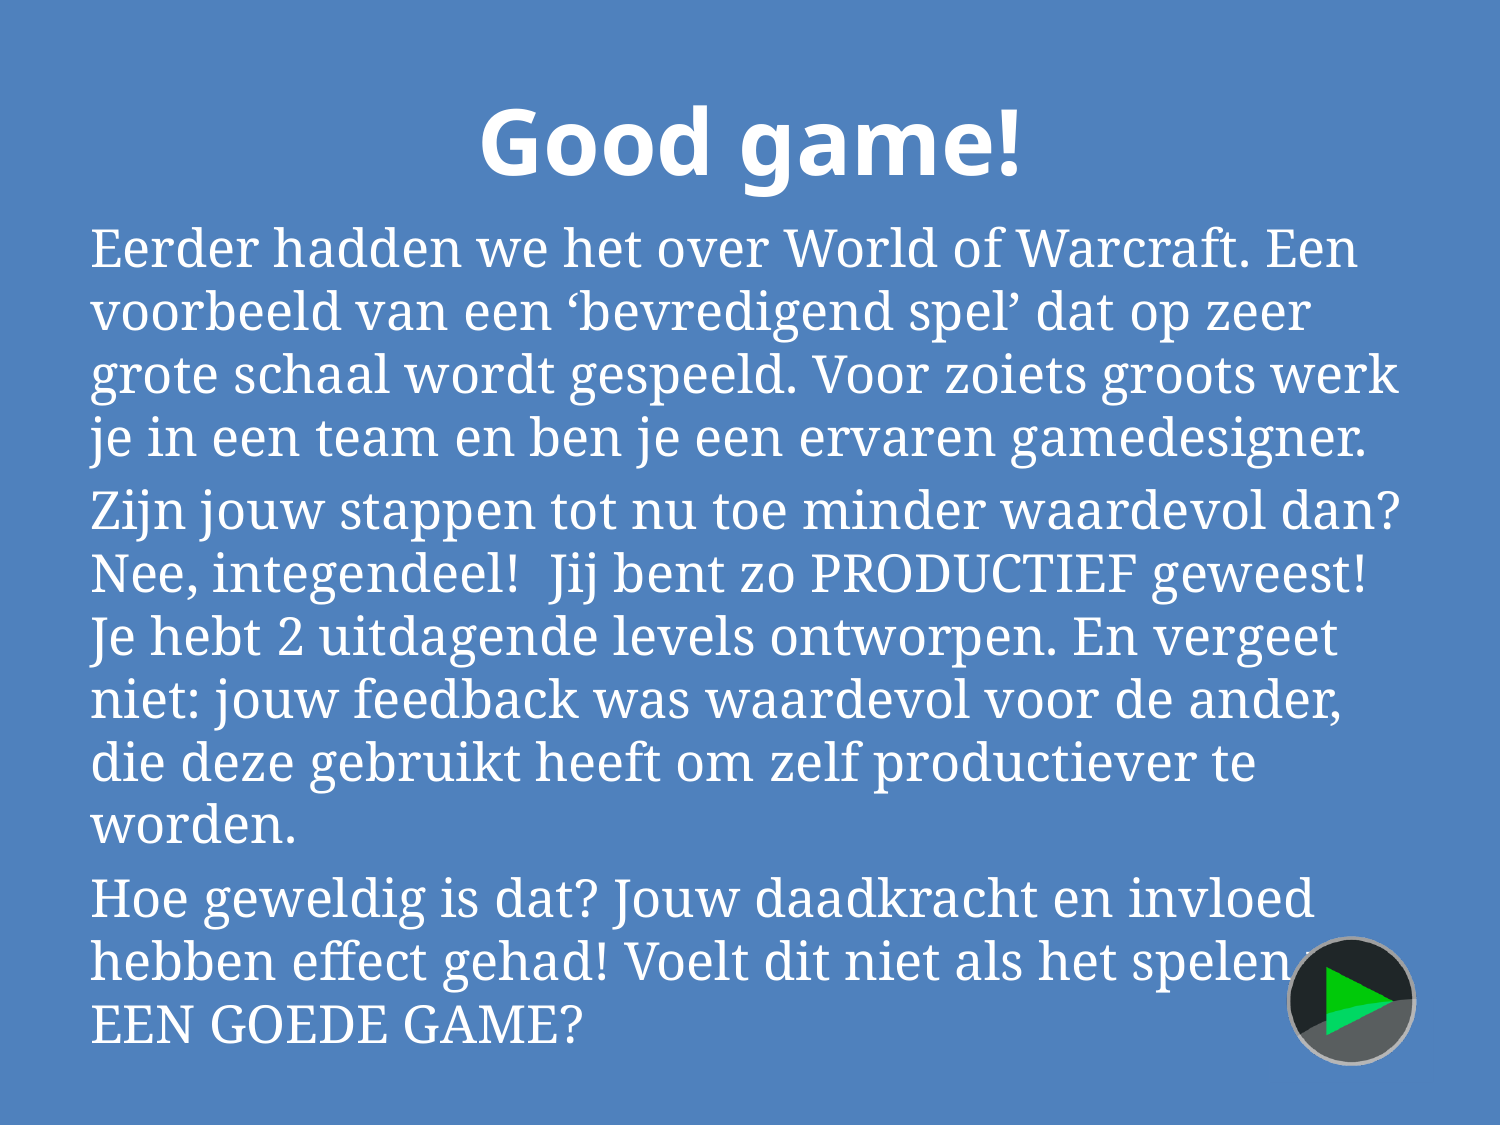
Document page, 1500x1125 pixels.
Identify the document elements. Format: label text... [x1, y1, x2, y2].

picture [1269, 917, 1434, 1083]
list Eerder hadden we het over World of Warcraft. Een voorbeeld van een ‘bevredigend spel’ dat op zeer grote schaal wordt gespeeld. Voor zoiets groots werk je in een team en ben je een ervaren gamedesigner. Zijn jouw stappen tot nu toe minder waardevol dan? Nee, integendeel! Jij bent zo PRODUCTIEF geweest! Je hebt 2 uitdagende levels ontworpen. En vergeet niet: jouw feedback was waardevol voor de ander, die deze gebruikt heeft om zelf productiever te worden. Hoe geweldig is dat? Jouw daadkracht en invloed hebben effect gehad! Voelt dit niet als het spelen van EEN GOEDE GAME? [75, 208, 1436, 1106]
title Good game! [75, 45, 1425, 208]
